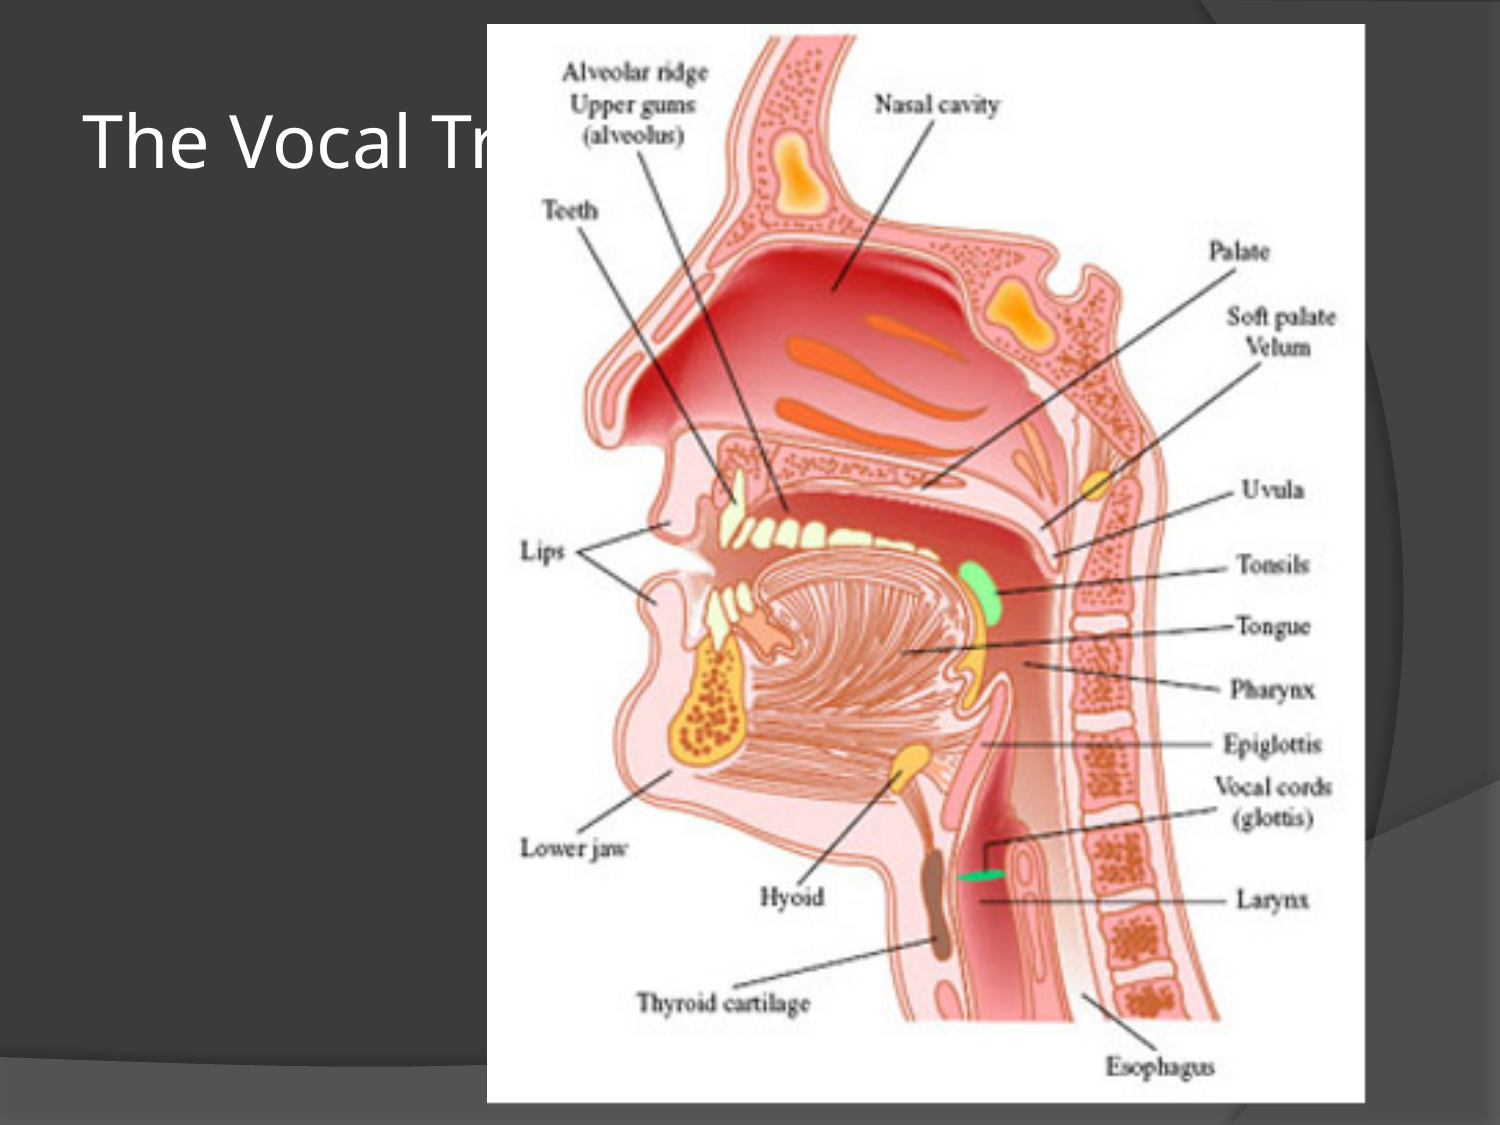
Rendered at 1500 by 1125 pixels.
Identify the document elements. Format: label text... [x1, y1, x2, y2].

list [487, 24, 1369, 1107]
title The Vocal Tract [75, 45, 477, 233]
